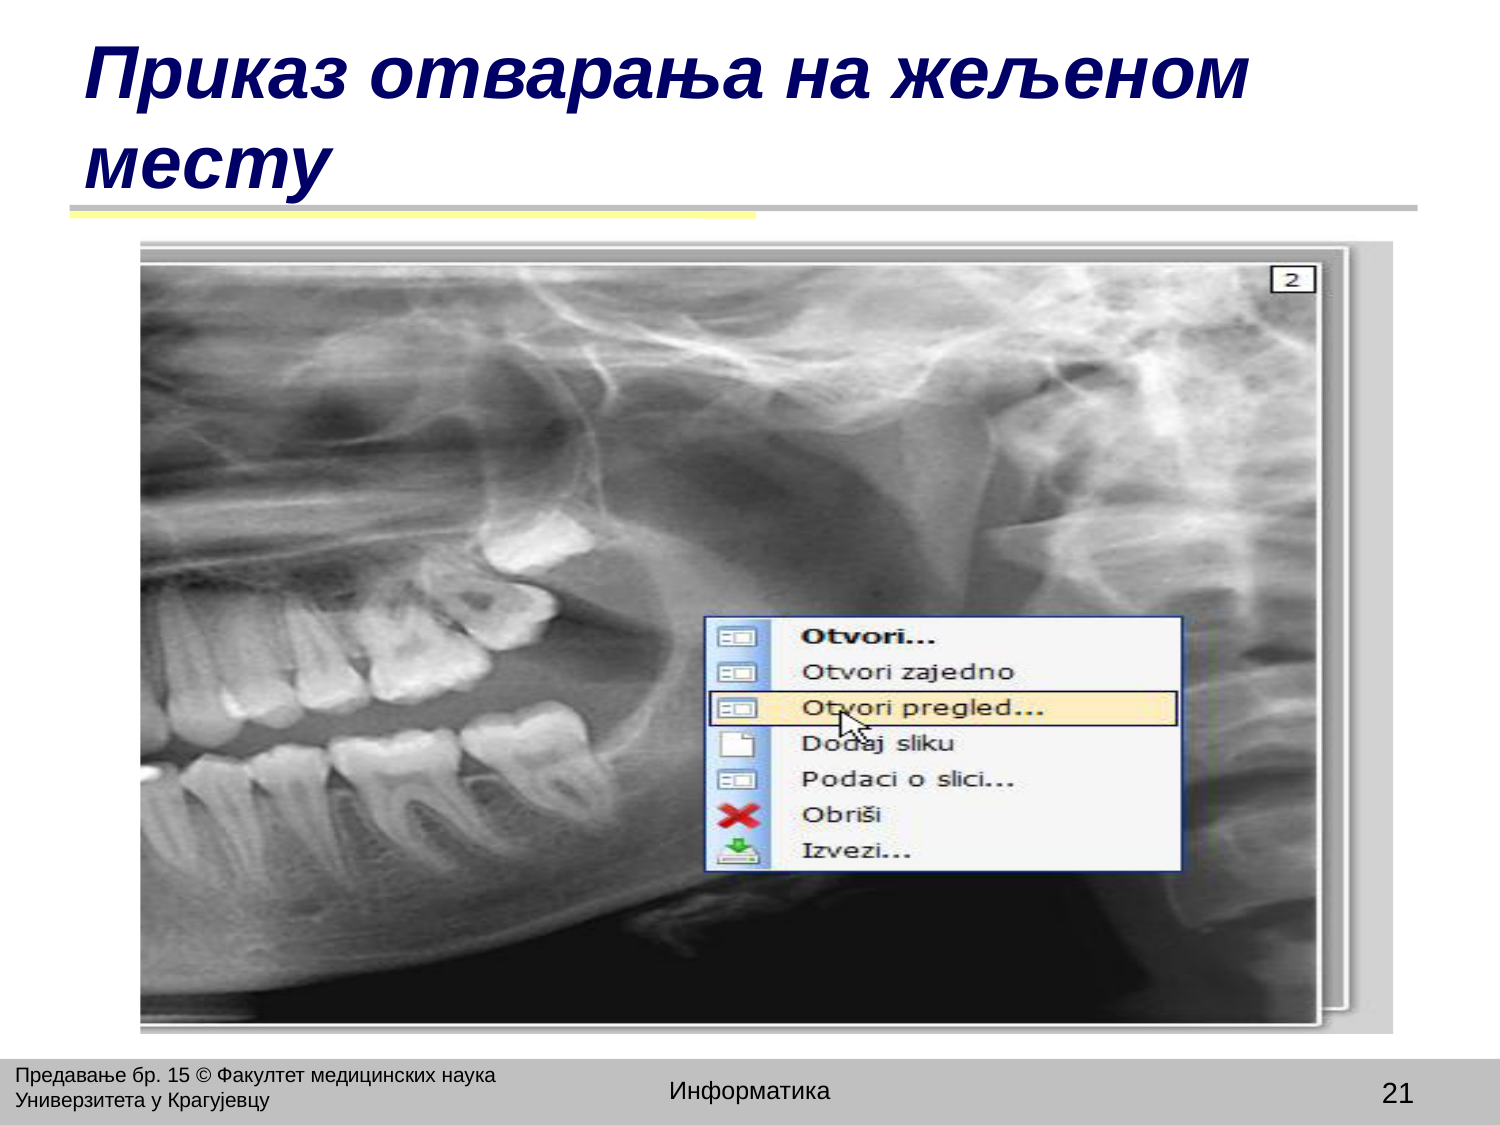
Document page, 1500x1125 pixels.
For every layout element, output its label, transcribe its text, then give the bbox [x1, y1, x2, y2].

footer Информатика [512, 1066, 988, 1125]
slide_number 21 [1079, 1066, 1430, 1125]
title Приказ отварања на жељеном месту [69, 19, 1426, 208]
slide_number Предавање бр. 15 © Факултет медицинских наука Универзитета у Крагујевцу [0, 1053, 634, 1108]
picture [140, 235, 1394, 1034]
